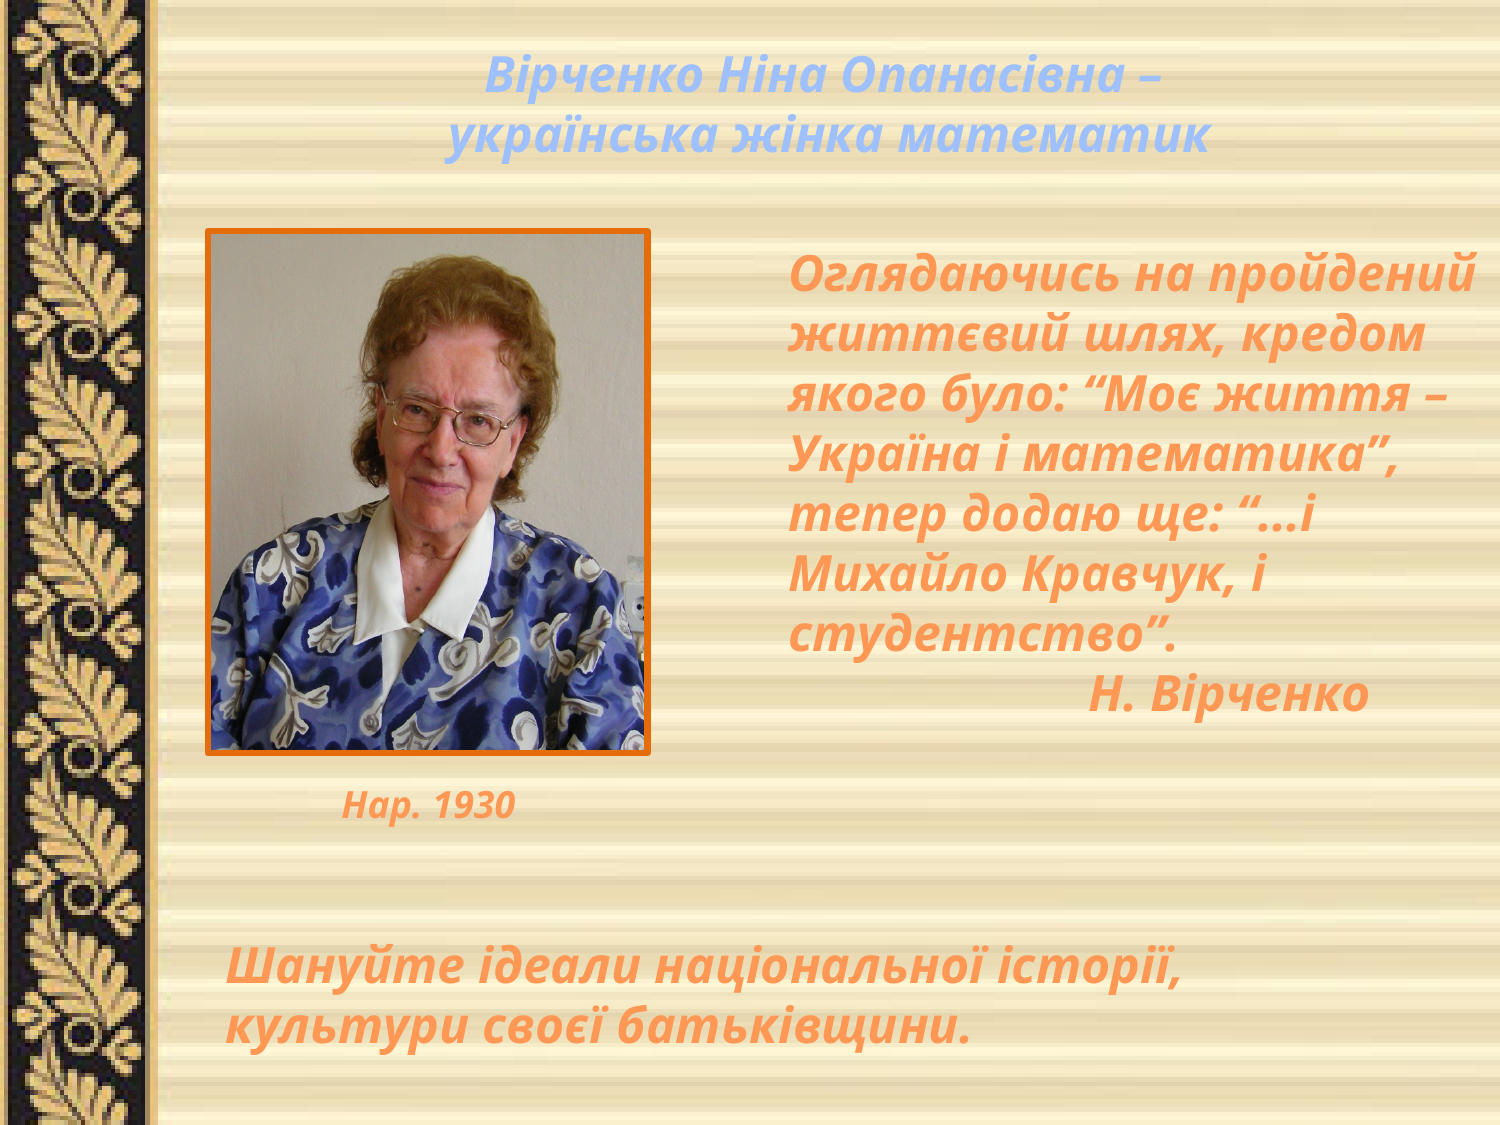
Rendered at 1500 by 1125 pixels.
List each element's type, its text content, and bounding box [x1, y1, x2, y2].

text_box Нар. 1930 [326, 773, 531, 834]
picture [0, 0, 1500, 1125]
text_box Вірченко Ніна Опанасівна – українська жінка математик [433, 35, 1227, 170]
text_box Оглядаючись на пройдений життєвий шлях, кредом якого було: “Моє життя – Україна і математика”, тепер додаю ще: “...і Михайло Кравчук, і студентство”. Н. Вірченко [773, 234, 1500, 730]
text_box Шануйте ідеали національної історії, культури своєї батьківщини. [210, 925, 1454, 1061]
